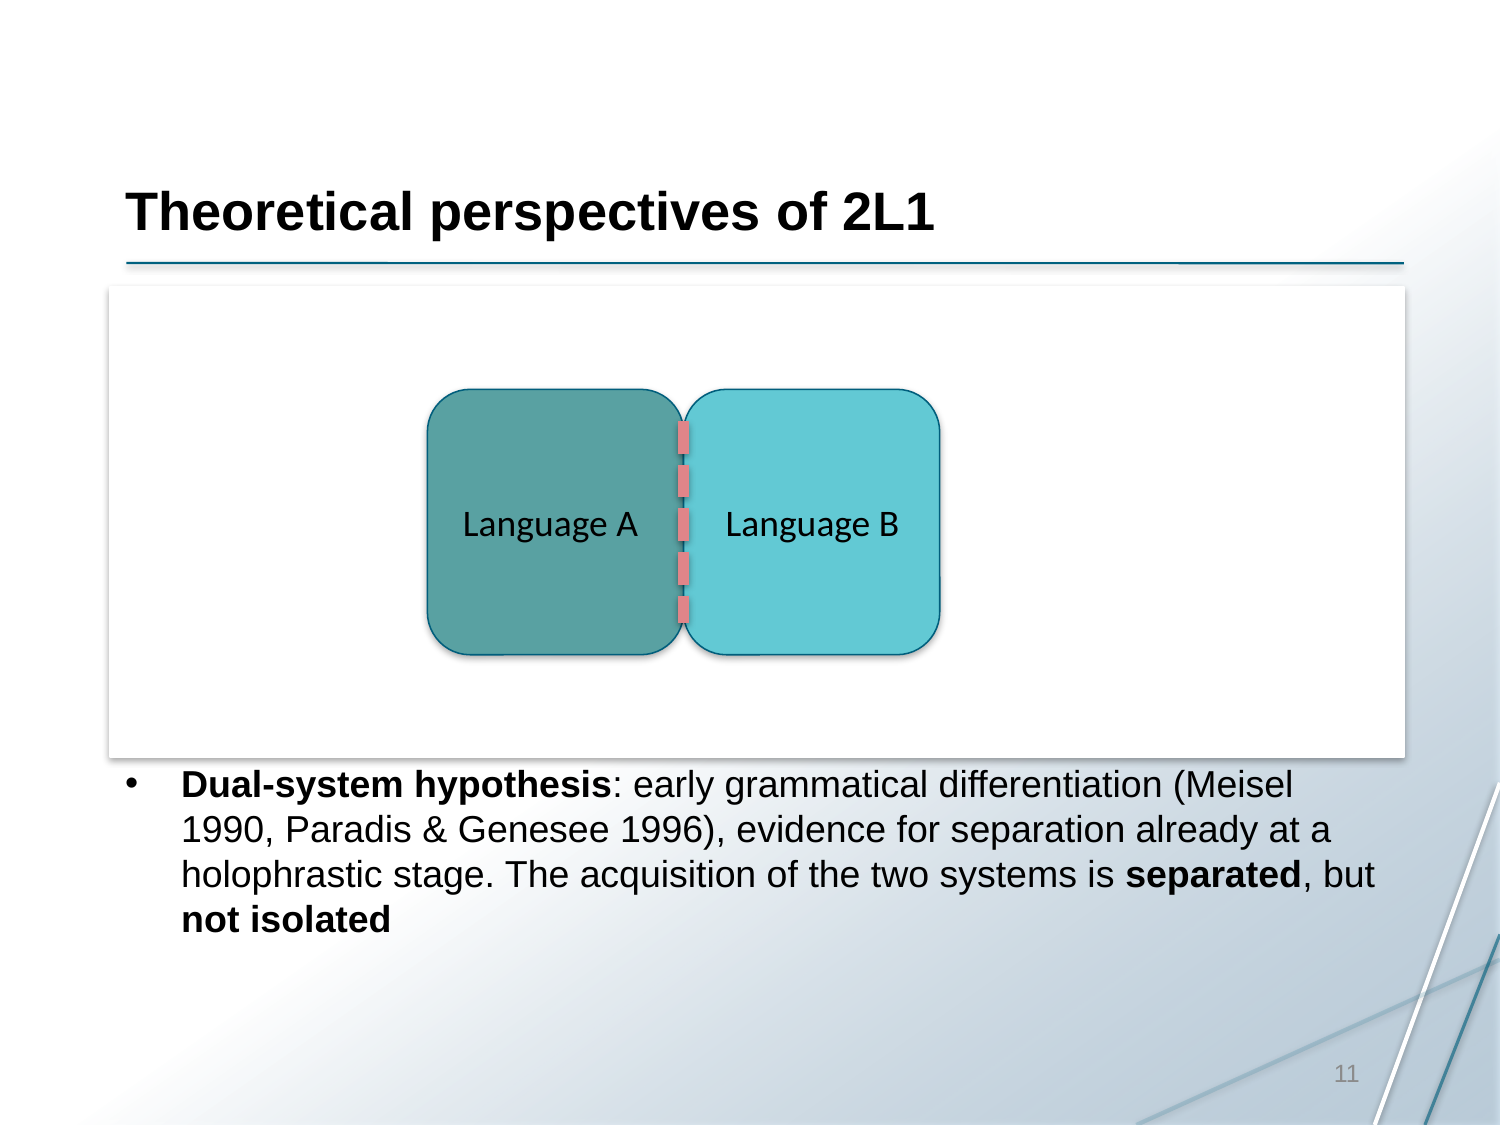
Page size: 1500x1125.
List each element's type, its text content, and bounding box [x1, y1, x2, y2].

title Theoretical perspectives of 2L1 [109, 49, 1403, 249]
text_box Language B [710, 491, 916, 552]
text_box Language A [448, 491, 657, 552]
slide_number 11 [1074, 1042, 1375, 1103]
list Single-system hypothesis/ Unitary Language System (ULS): initially the child develops one system for both languages; first they separate the lexical items, and in a later stage two distinct grammatical systems develop (Volterra & Taeschner 1978) Unequal rate of development: the bilingual child makes use of the structures of the faster developing language when generating sentences in the weaker (Bilingual Bootstrapping); sentence internal code mixing is a result of uneven lexical development and thus the child uses a combination of higher structures of the stronger language with lower portions of the weaker language (Ivy Hypothesis) Dual-system hypothesis: early grammatical differentiation (Meisel 1990, Paradis & Genesee 1996), evidence for separation already at a holophrastic stage. The acquisition of the two systems is separated, but not isolated [109, 765, 1404, 953]
text_box [684, 388, 941, 656]
text_box [426, 388, 682, 656]
text_box [109, 286, 1405, 758]
